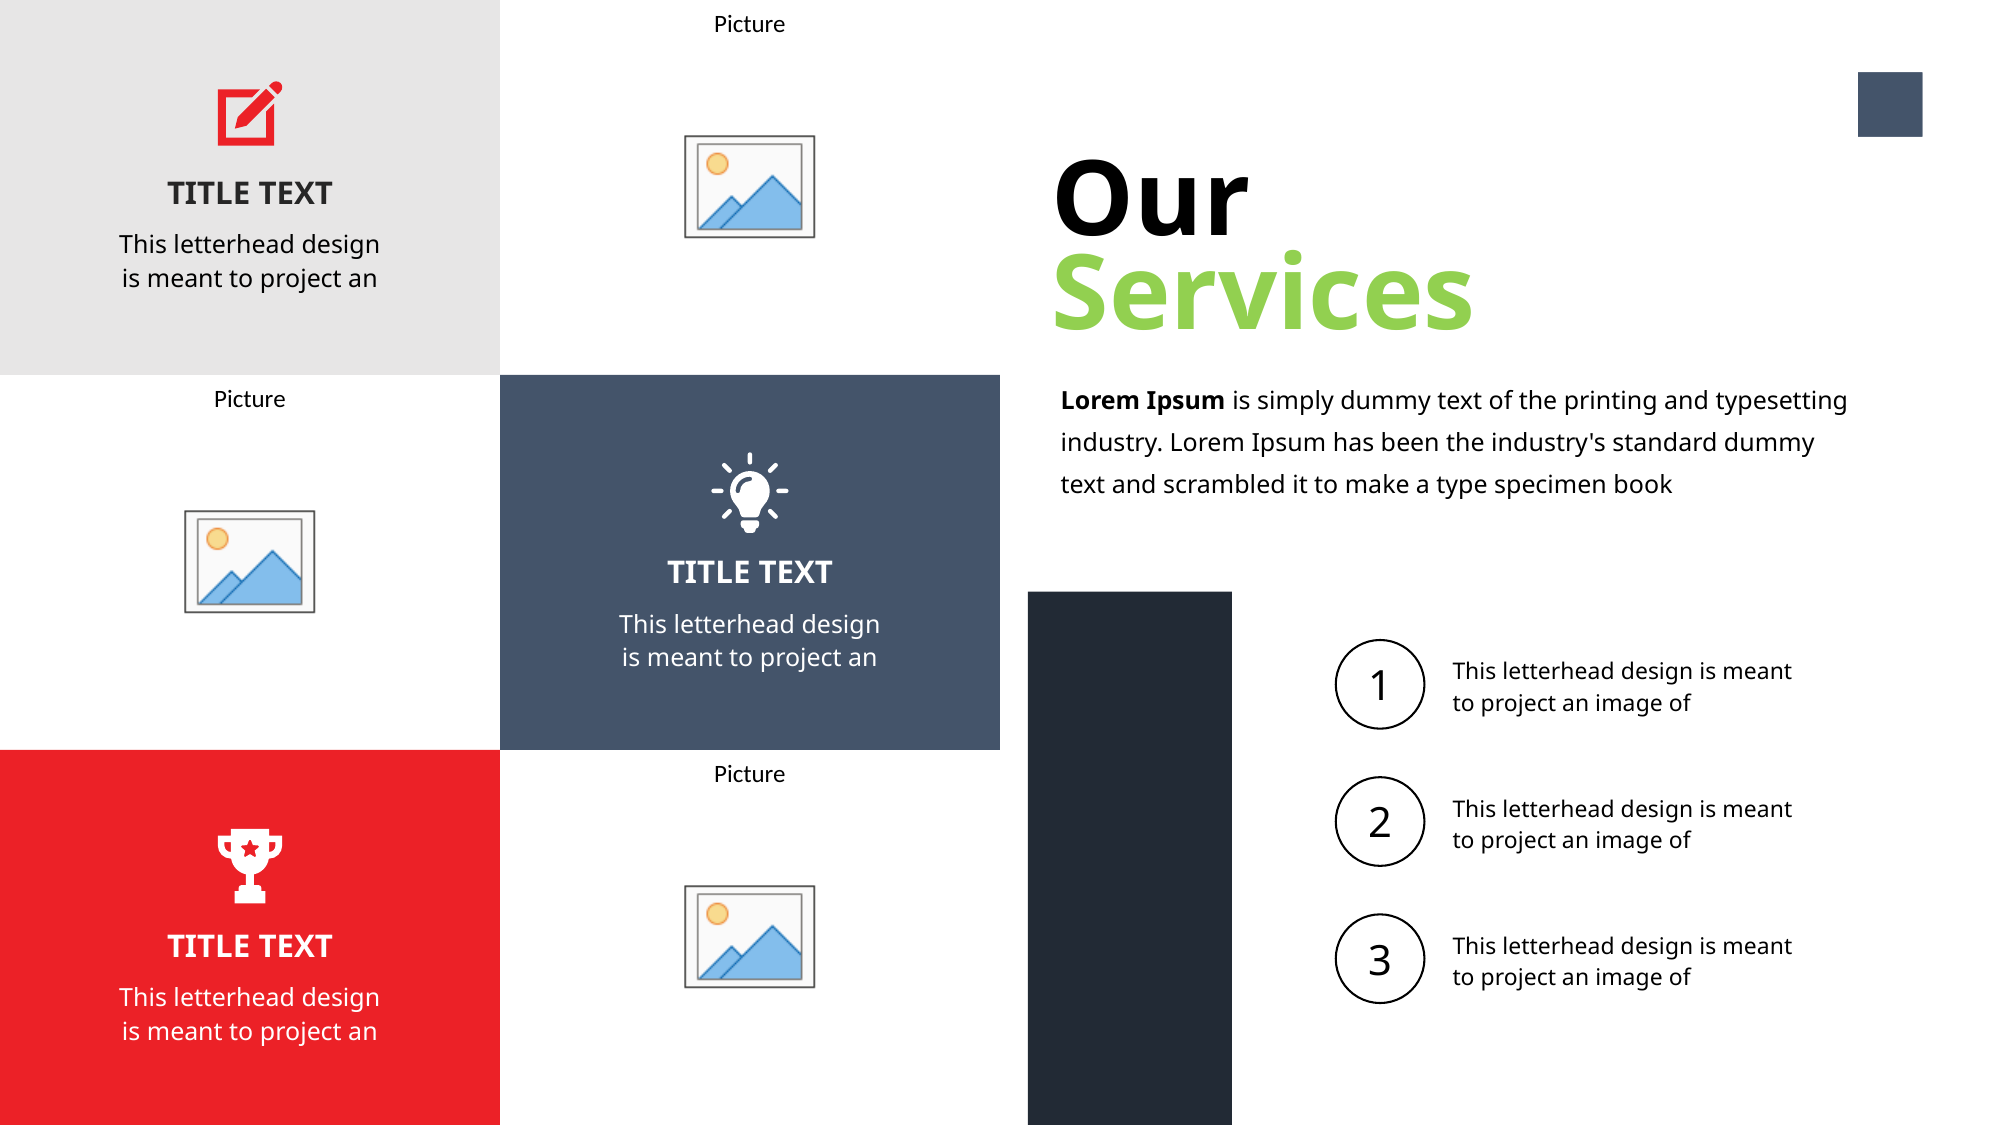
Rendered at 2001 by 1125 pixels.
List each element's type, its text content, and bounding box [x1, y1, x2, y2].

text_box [110, 81, 390, 294]
picture [0, 0, 1001, 1125]
text_box [1857, 130, 1924, 138]
text_box Lorem Ipsum is simply dummy text of the printing and typesetting industry. Lorem Ipsum has been the industry's standard dummy text and scrambled it to make a type specimen book [1045, 365, 1874, 506]
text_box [610, 452, 890, 673]
text_box [1027, 591, 1233, 1125]
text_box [1335, 914, 1814, 1004]
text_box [1335, 777, 1800, 866]
text_box Our Services [1037, 155, 1491, 358]
text_box [0, 750, 499, 1125]
slide_number 6 [1854, 78, 1927, 130]
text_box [110, 828, 390, 1047]
text_box [500, 375, 1001, 749]
text_box [1857, 71, 1924, 78]
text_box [1335, 639, 1798, 729]
text_box [0, 0, 499, 374]
